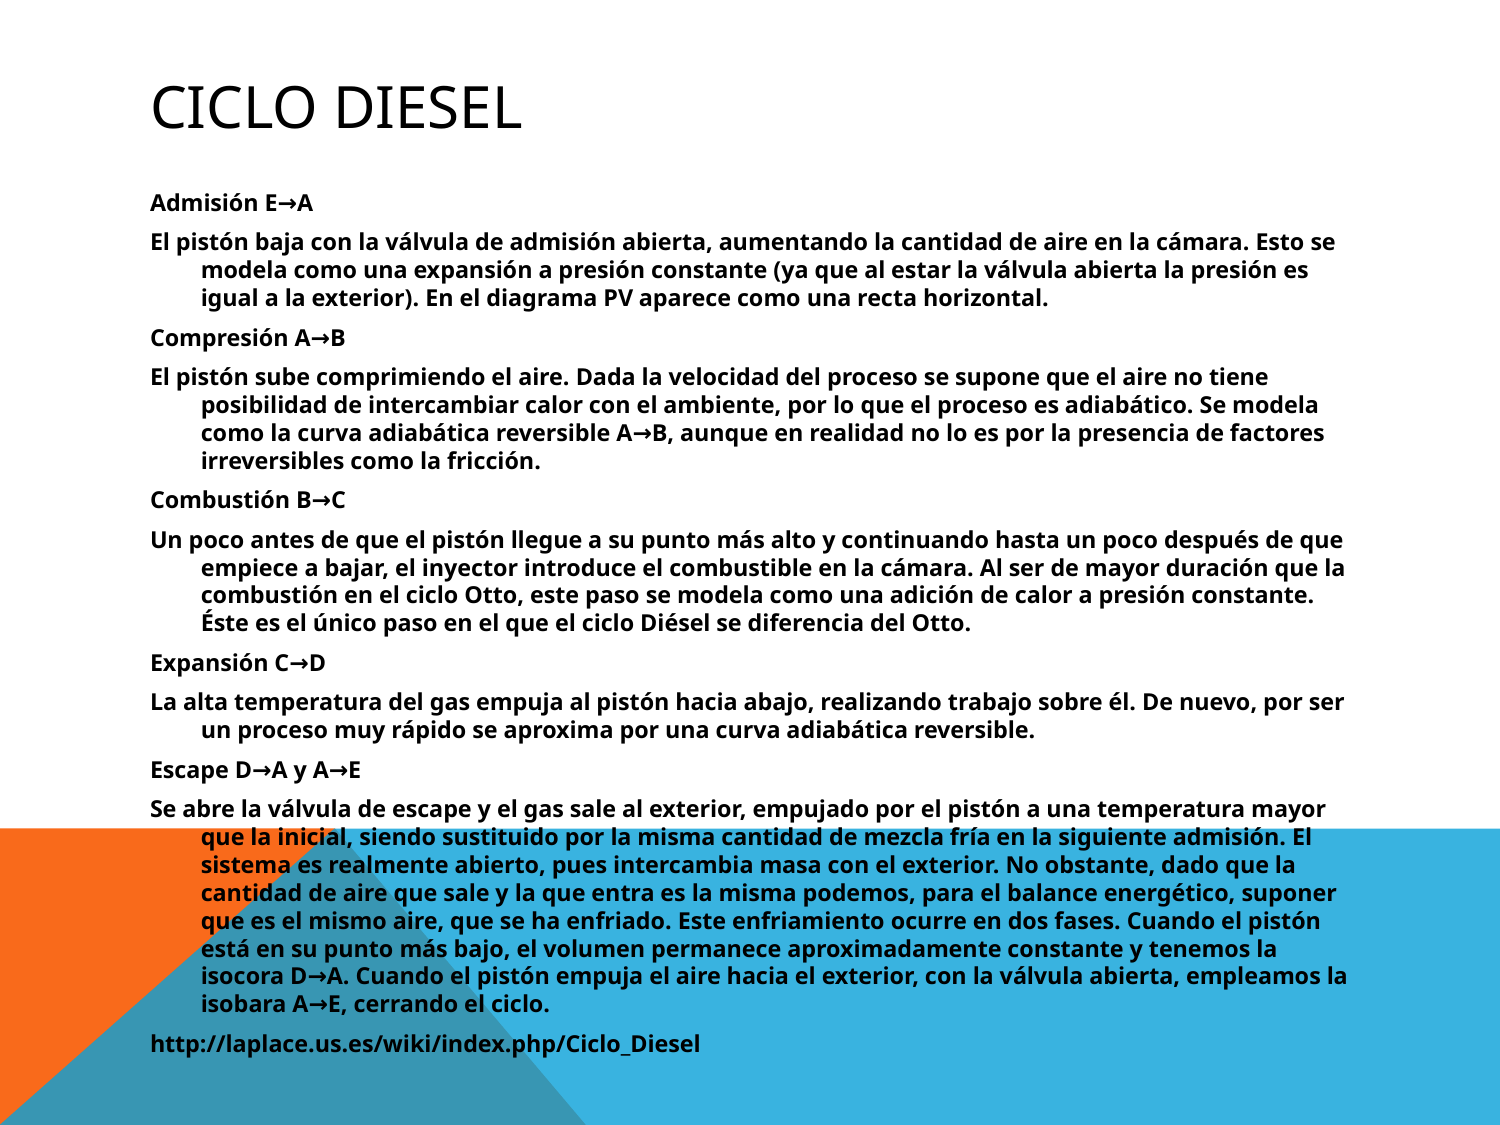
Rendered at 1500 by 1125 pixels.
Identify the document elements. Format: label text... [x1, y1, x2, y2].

list Admisión E→A El pistón baja con la válvula de admisión abierta, aumentando la cantidad de aire en la cámara. Esto se modela como una expansión a presión constante (ya que al estar la válvula abierta la presión es igual a la exterior). En el diagrama PV aparece como una recta horizontal. Compresión A→B El pistón sube comprimiendo el aire. Dada la velocidad del proceso se supone que el aire no tiene posibilidad de intercambiar calor con el ambiente, por lo que el proceso es adiabático. Se modela como la curva adiabática reversible A→B, aunque en realidad no lo es por la presencia de factores irreversibles como la fricción. Combustión B→C Un poco antes de que el pistón llegue a su punto más alto y continuando hasta un poco después de que empiece a bajar, el inyector introduce el combustible en la cámara. Al ser de mayor duración que la combustión en el ciclo Otto, este paso se modela como una adición de calor a presión constante. Éste es el único paso en el que el ciclo Diésel se diferencia del Otto. Expansión C→D La alta temperatura del gas empuja al pistón hacia abajo, realizando trabajo sobre él. De nuevo, por ser un proceso muy rápido se aproxima por una curva adiabática reversible. Escape D→A y A→E Se abre la válvula de escape y el gas sale al exterior, empujado por el pistón a una temperatura mayor que la inicial, siendo sustituido por la misma cantidad de mezcla fría en la siguiente admisión. El sistema es realmente abierto, pues intercambia masa con el exterior. No obstante, dado que la cantidad de aire que sale y la que entra es la misma podemos, para el balance energético, suponer que es el mismo aire, que se ha enfriado. Este enfriamiento ocurre en dos fases. Cuando el pistón está en su punto más bajo, el volumen permanece aproximadamente constante y tenemos la isocora D→A. Cuando el pistón empuja el aire hacia el exterior, con la válvula abierta, empleamos la isobara A→E, cerrando el ciclo. http://laplace.us.es/wiki/index.php/Ciclo_Diesel [135, 180, 1369, 1071]
title CICLO DIESEL [135, 60, 1369, 150]
